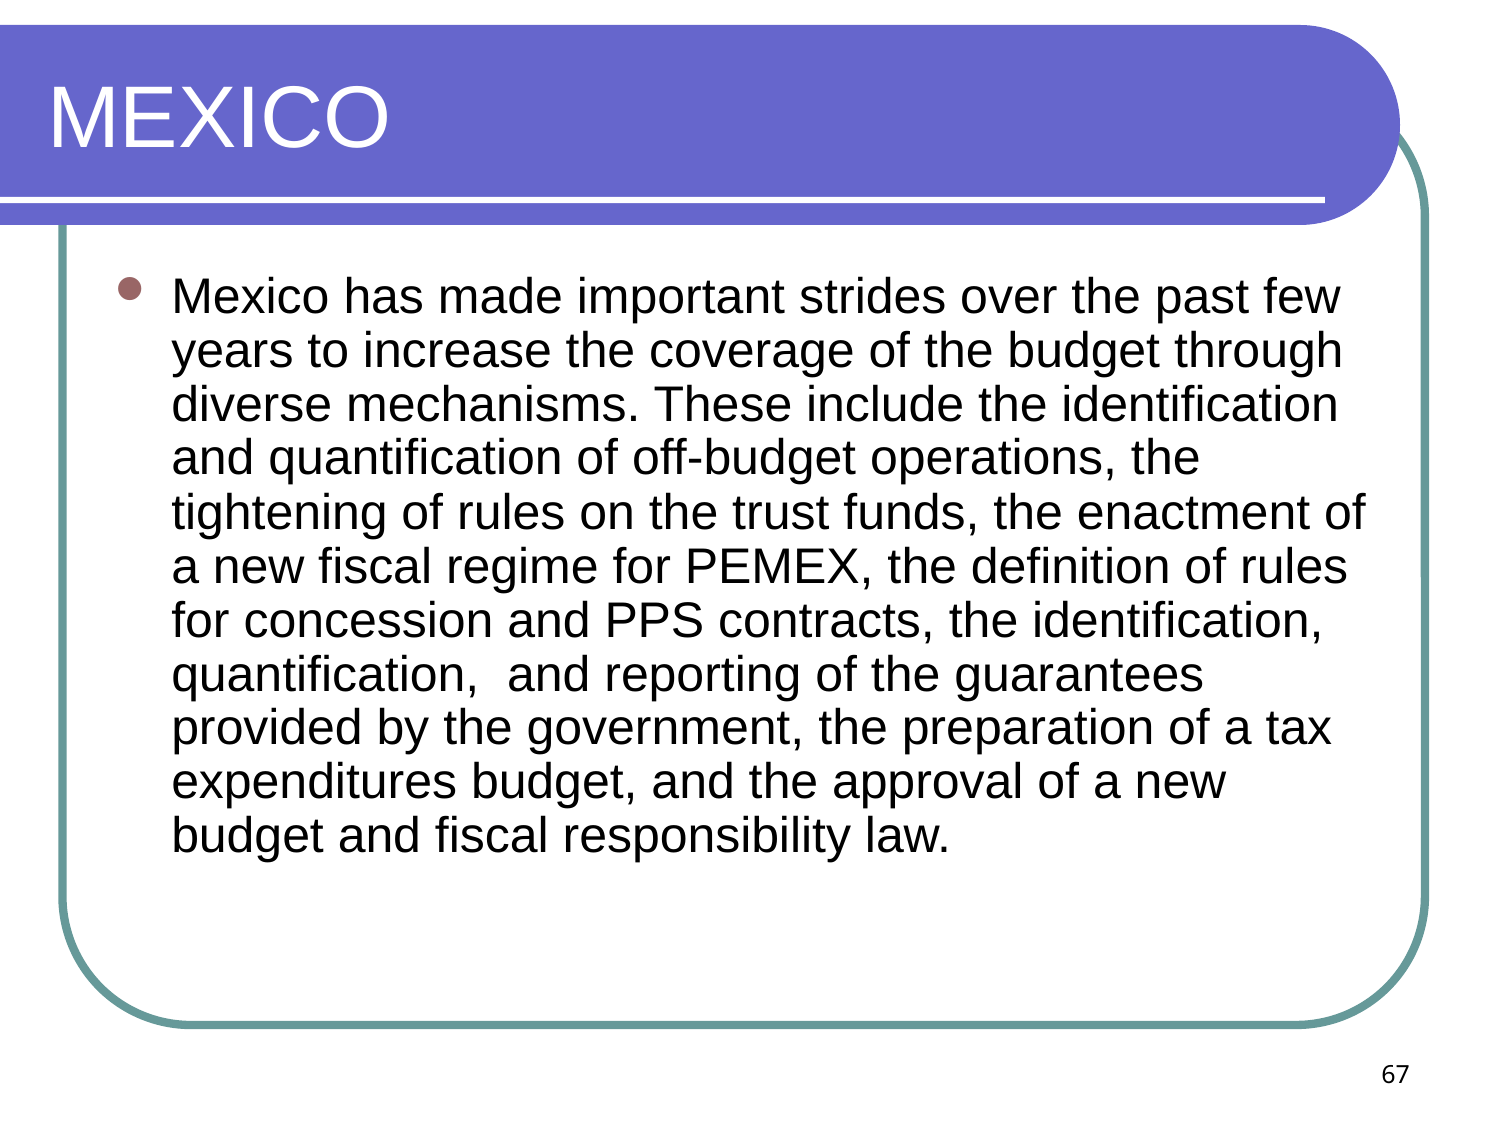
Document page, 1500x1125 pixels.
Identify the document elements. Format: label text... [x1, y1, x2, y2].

title MEXICO [31, 37, 1348, 188]
slide_number 67 [1074, 1024, 1426, 1101]
list Mexico has made important strides over the past few years to increase the coverage of the budget through diverse mechanisms. These include the identification and quantification of off-budget operations, the tightening of rules on the trust funds, the enactment of a new fiscal regime for PEMEX, the definition of rules for concession and PPS contracts, the identification, quantification, and reporting of the guarantees provided by the government, the preparation of a tax expenditures budget, and the approval of a new budget and fiscal responsibility law. [99, 262, 1401, 988]
